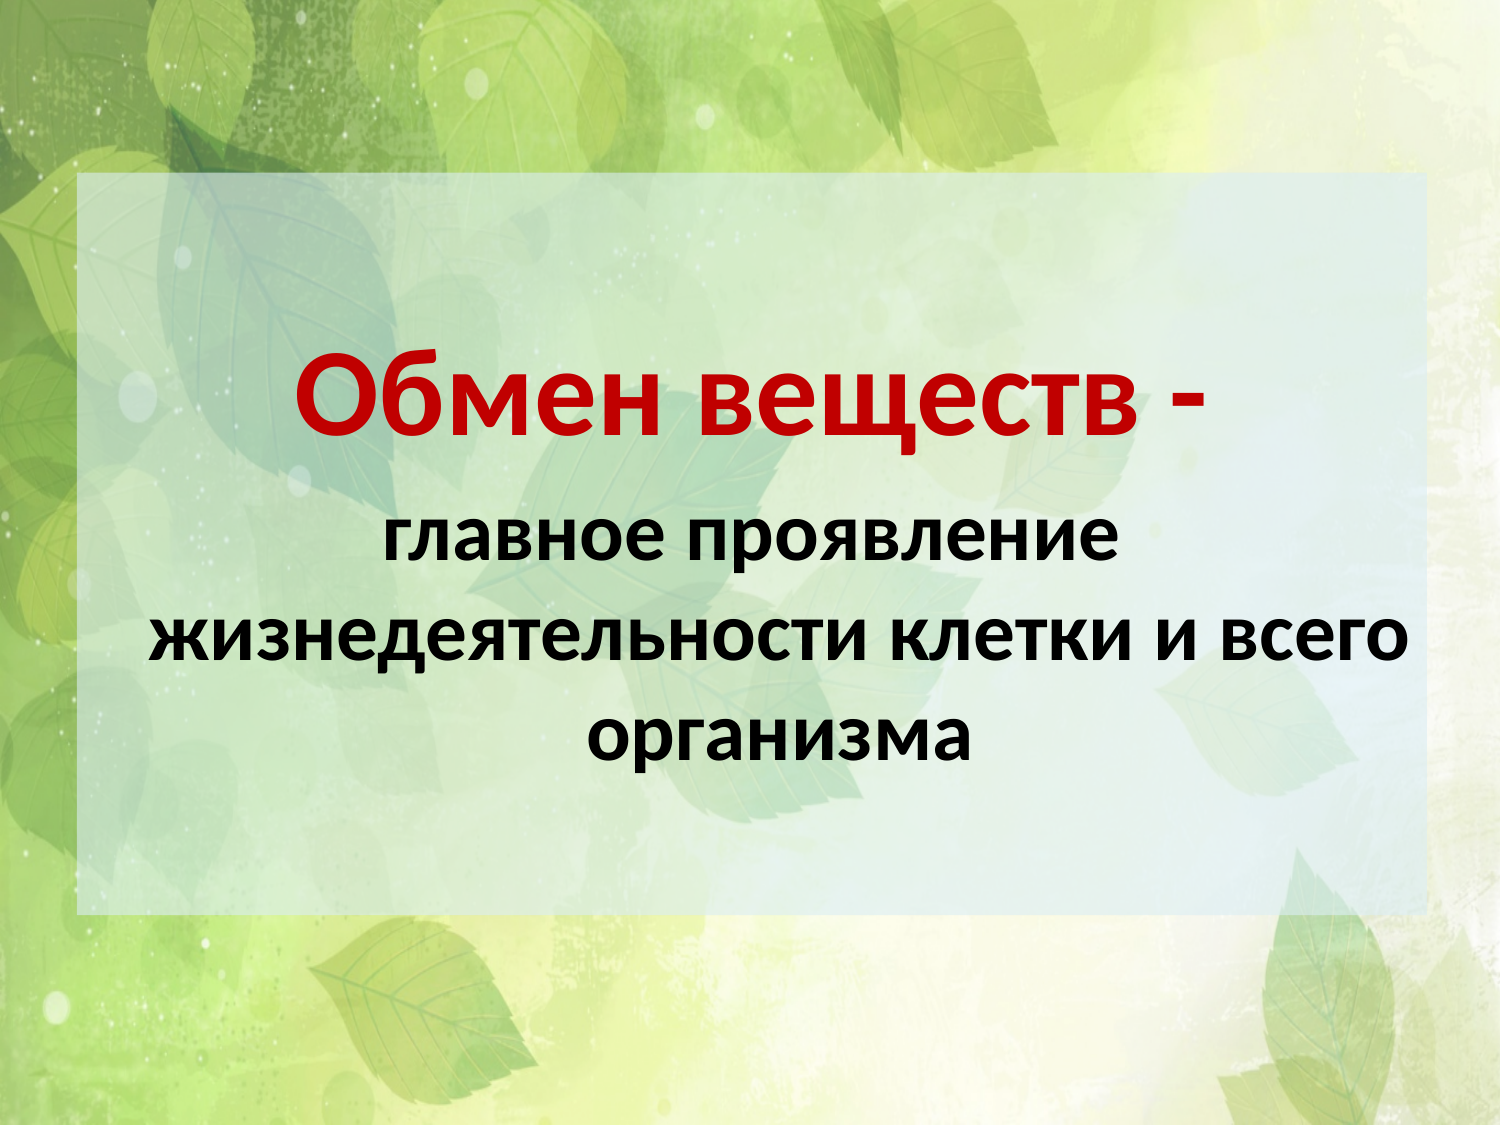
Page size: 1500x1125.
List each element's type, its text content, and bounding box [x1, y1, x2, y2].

list Обмен веществ - главное проявление жизнедеятельности клетки и всего организма [76, 172, 1428, 916]
